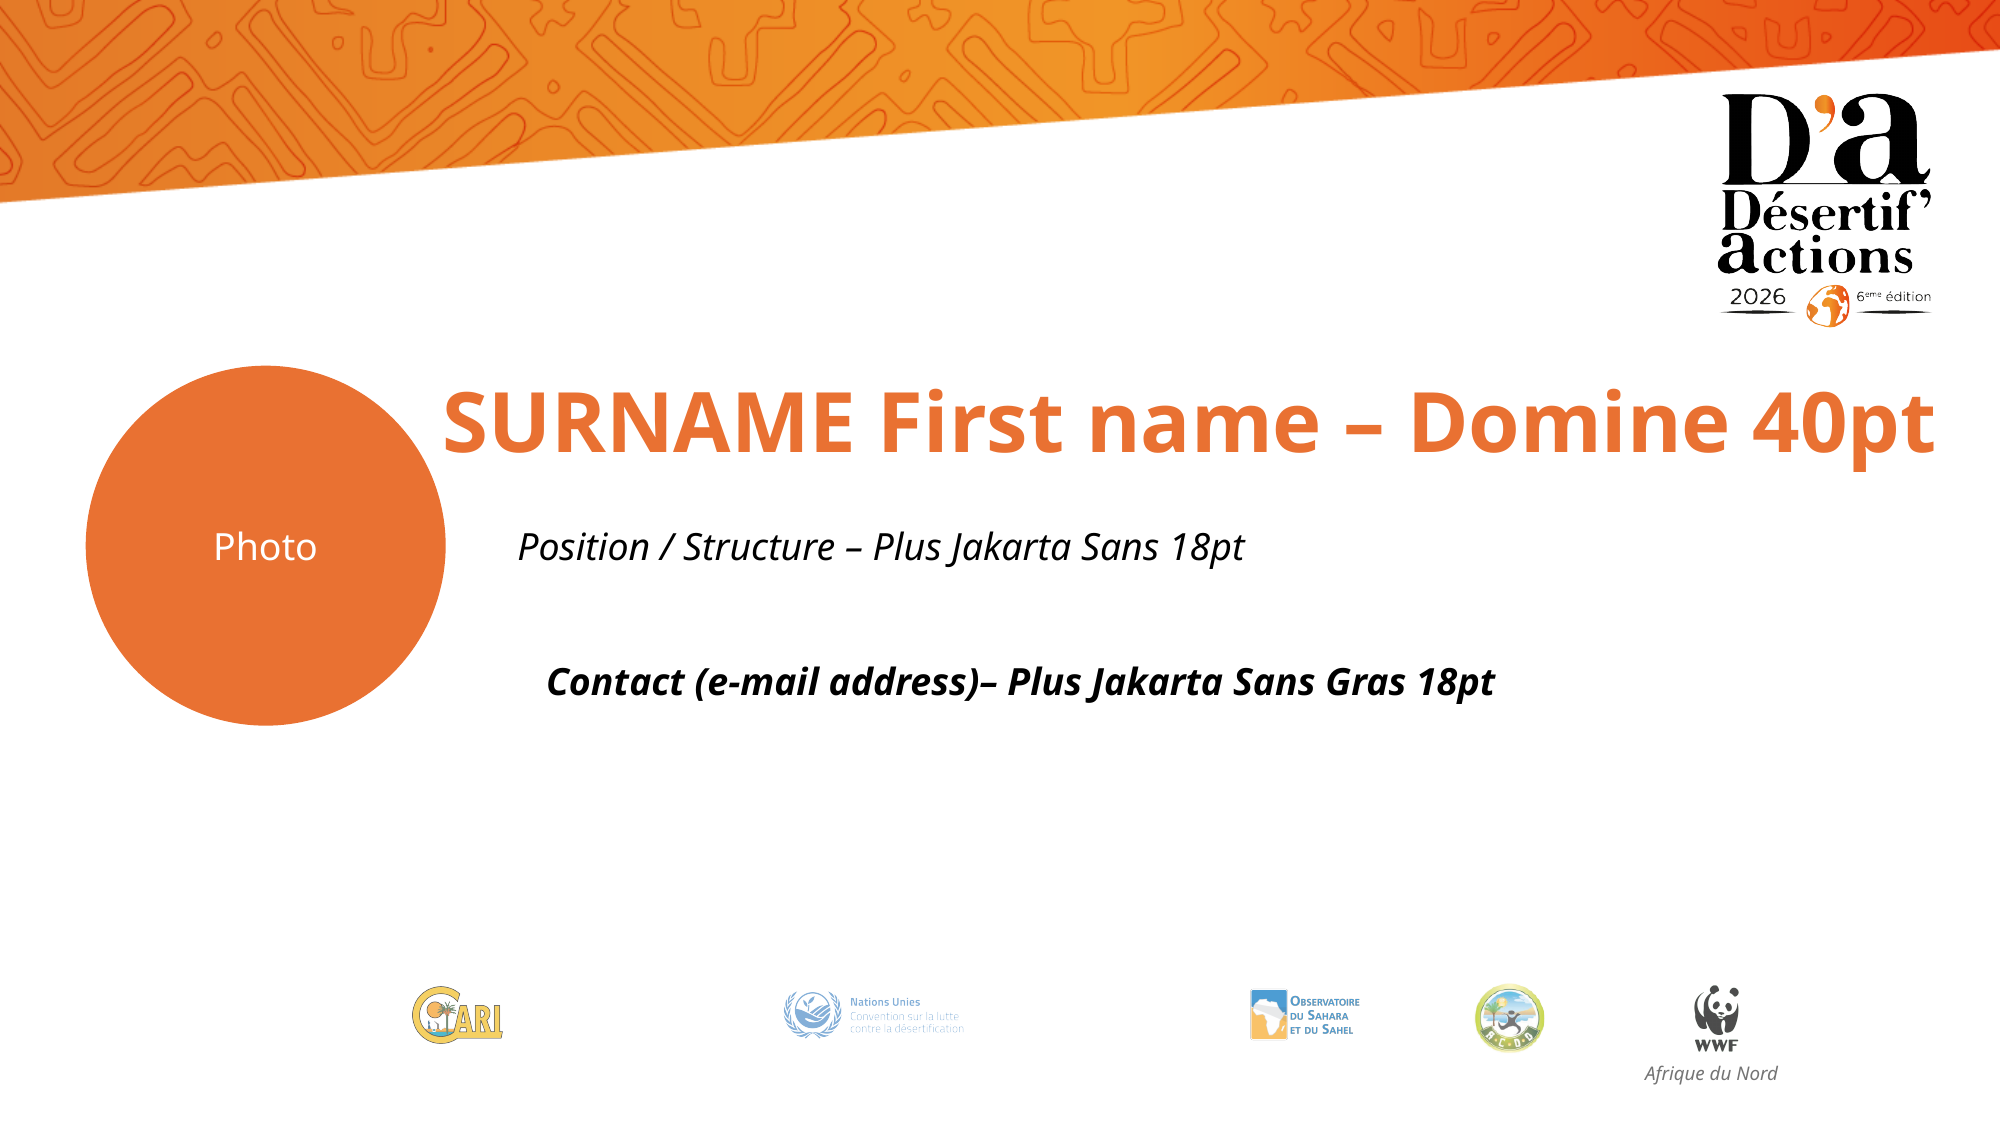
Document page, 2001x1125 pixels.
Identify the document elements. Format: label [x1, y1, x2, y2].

picture [0, 0, 2000, 1125]
text_box [411, 981, 1362, 1048]
